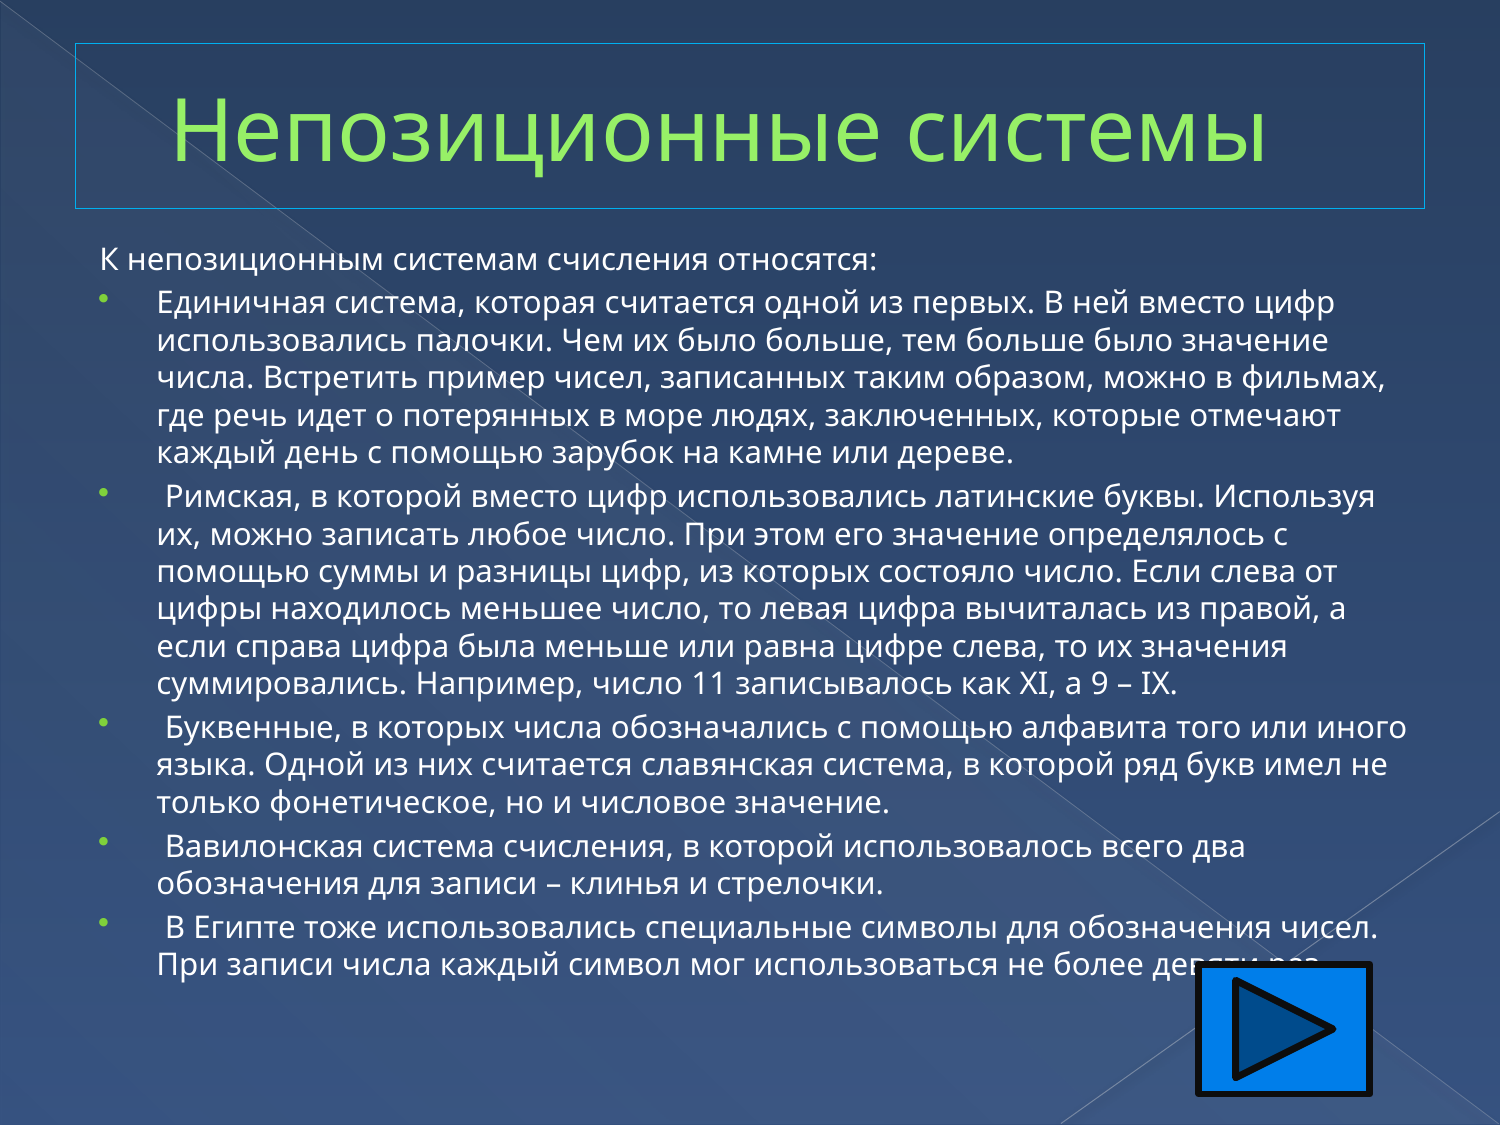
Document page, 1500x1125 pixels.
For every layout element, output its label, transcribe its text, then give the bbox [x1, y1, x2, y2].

title Непозиционные системы [75, 43, 1425, 209]
list К непозиционным системам счисления относятся: Единичная система, которая считается одной из первых. В ней вместо цифр использовались палочки. Чем их было больше, тем больше было значение числа. Встретить пример чисел, записанных таким образом, можно в фильмах, где речь идет о потерянных в море людях, заключенных, которые отмечают каждый день с помощью зарубок на камне или дереве. Римская, в которой вместо цифр использовались латинские буквы. Используя их, можно записать любое число. При этом его значение определялось с помощью суммы и разницы цифр, из которых состояло число. Если слева от цифры находилось меньшее число, то левая цифра вычиталась из правой, а если справа цифра была меньше или равна цифре слева, то их значения суммировались. Например, число 11 записывалось как XI, а 9 – IX. Буквенные, в которых числа обозначались с помощью алфавита того или иного языка. Одной из них считается славянская система, в которой ряд букв имел не только фонетическое, но и числовое значение. Вавилонская система счисления, в которой использовалось всего два обозначения для записи – клинья и стрелочки. В Египте тоже использовались специальные символы для обозначения чисел. При записи числа каждый символ мог использоваться не более девяти раз. [75, 231, 1425, 1059]
text_box [1195, 961, 1373, 1097]
